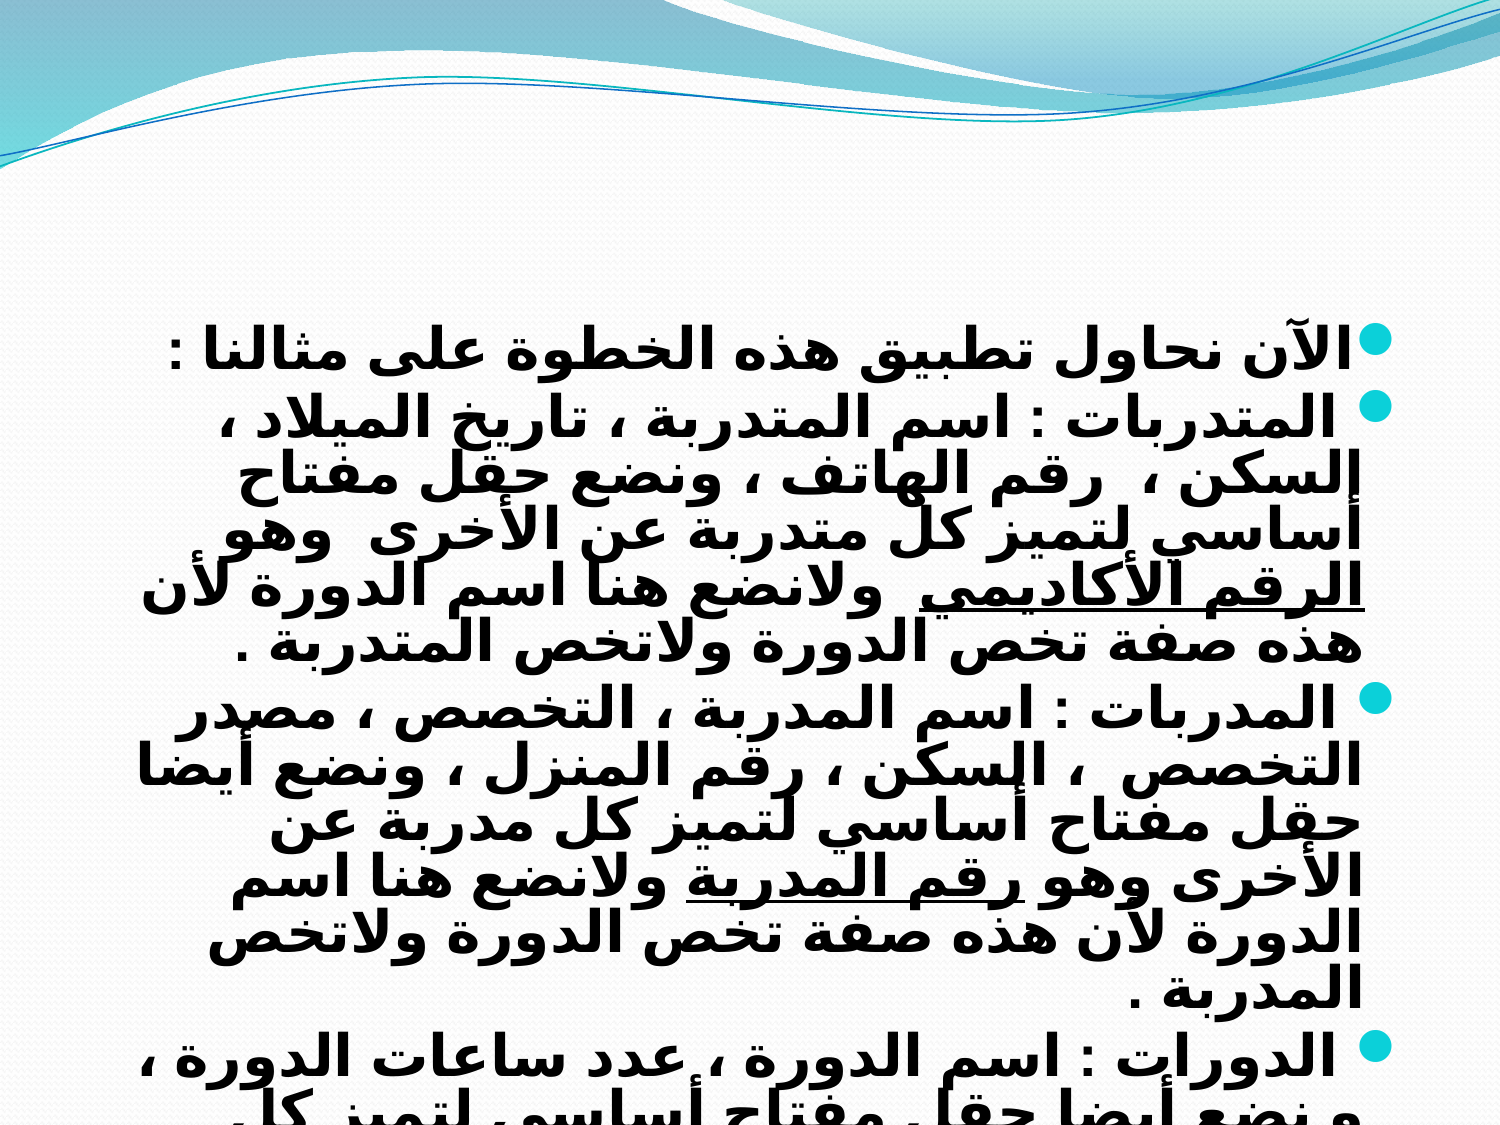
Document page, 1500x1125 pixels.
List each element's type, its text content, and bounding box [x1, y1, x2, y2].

list الآن نحاول تطبيق هذه الخطوة على مثالنا : المتدربات : اسم المتدربة ، تاريخ الميلاد ، السكن ، رقم الهاتف ، ونضع حقل مفتاح أساسي لتميز كل متدربة عن الأخرى وهو الرقم الأكاديمي ولانضع هنا اسم الدورة لأن هذه صفة تخص الدورة ولاتخص المتدربة . المدربات : اسم المدربة ، التخصص ، مصدر التخصص ، السكن ، رقم المنزل ، ونضع أيضا حقل مفتاح أساسي لتميز كل مدربة عن الأخرى وهو رقم المدربة ولانضع هنا اسم الدورة لأن هذه صفة تخص الدورة ولاتخص المدربة . الدورات : اسم الدورة ، عدد ساعات الدورة ، و نضع أيضا حقل مفتاح أساسي لتميز كل دورة عن الأخرى وهو رقم الدورة . [75, 317, 1425, 1038]
